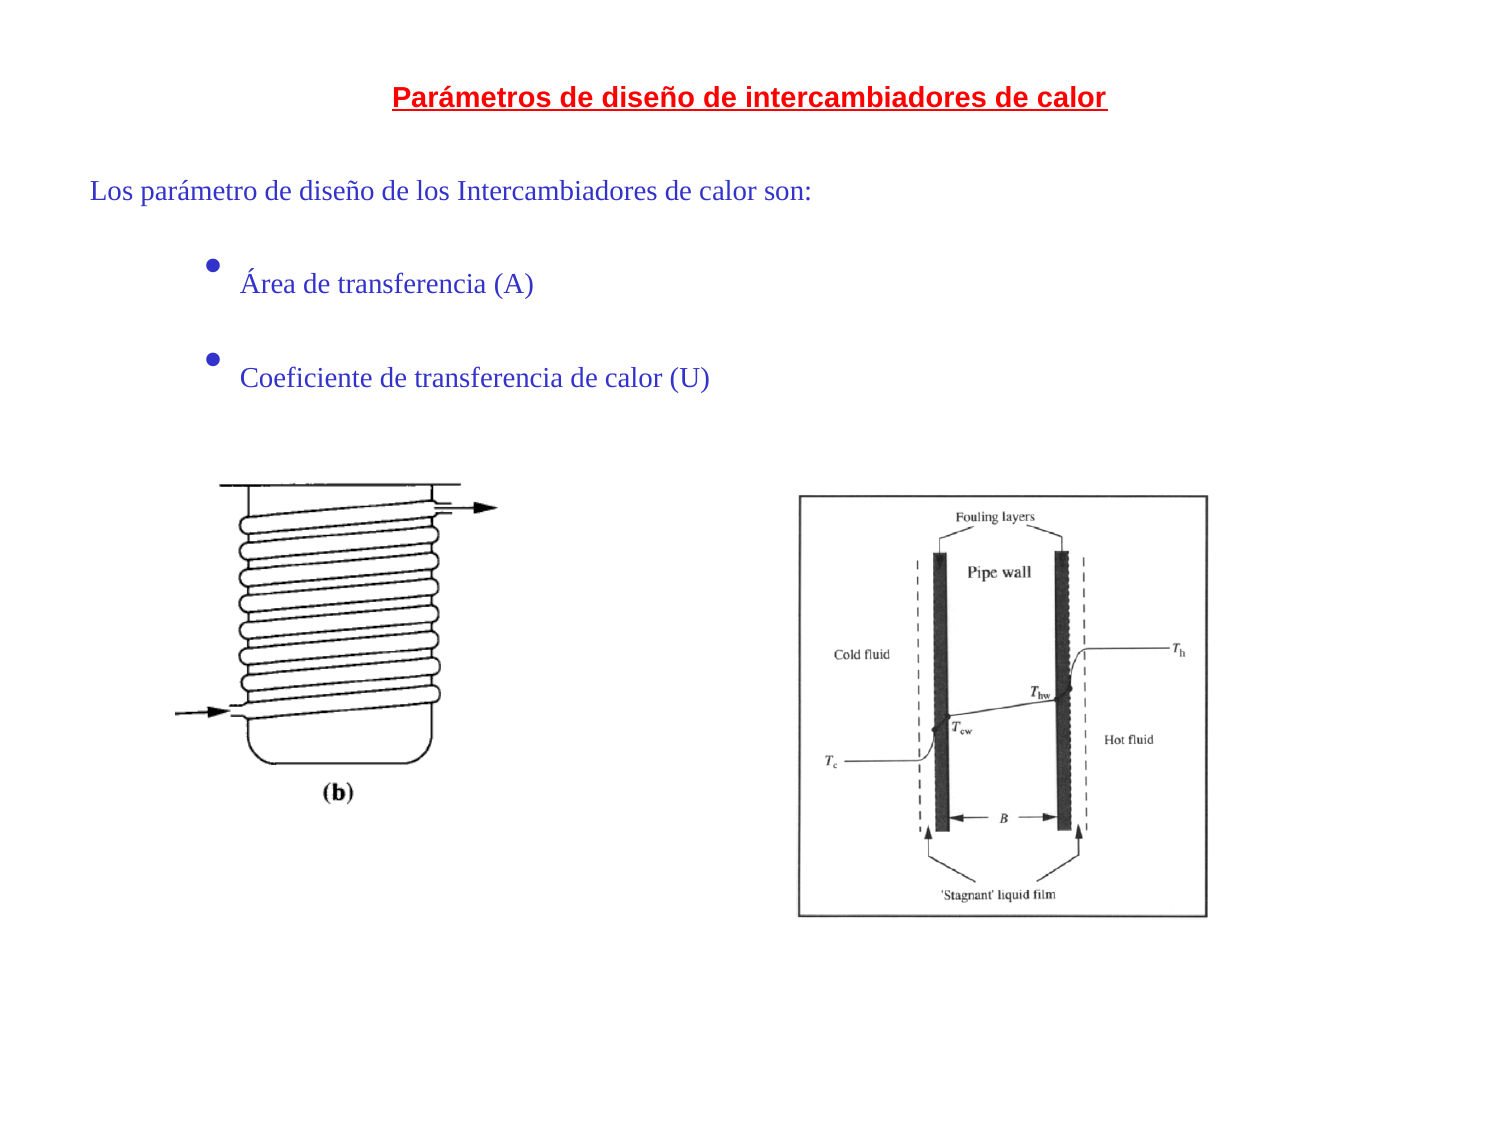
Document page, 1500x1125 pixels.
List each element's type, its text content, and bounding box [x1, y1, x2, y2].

text_box Parámetros de diseño de intercambiadores de calor Los parámetro de diseño de los Intercambiadores de calor son: Área de transferencia (A) Coeficiente de transferencia de calor (U) [74, 37, 1425, 494]
picture [784, 491, 1220, 926]
picture [175, 468, 508, 808]
